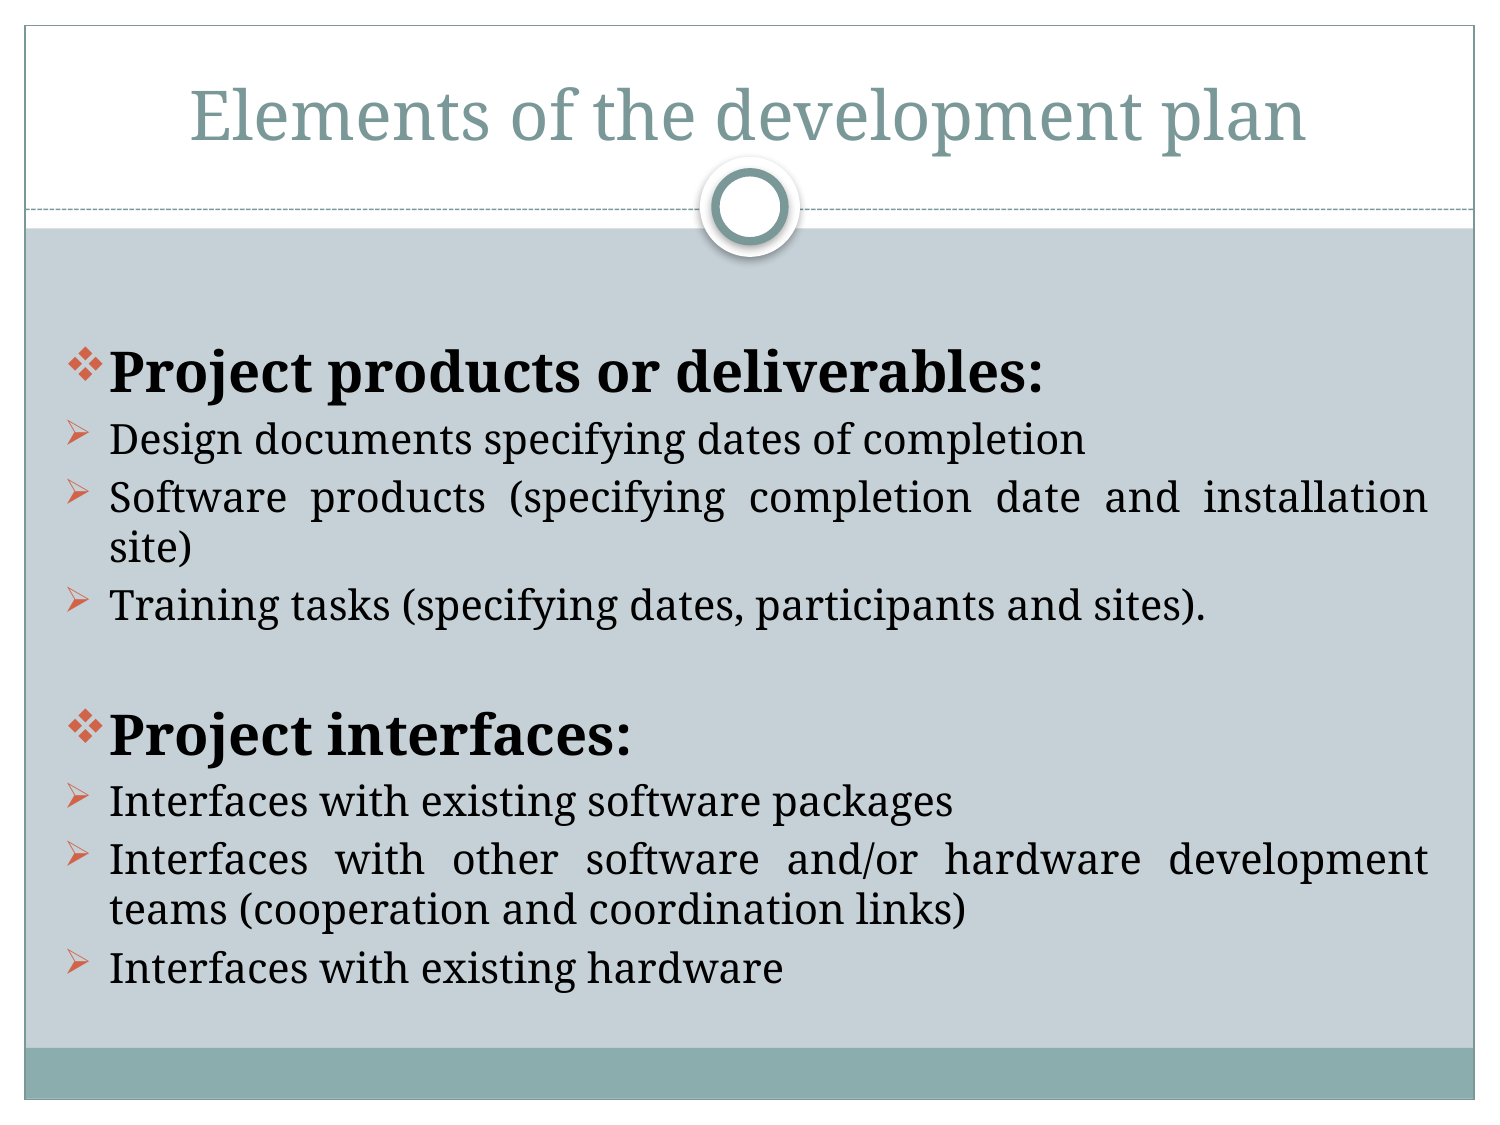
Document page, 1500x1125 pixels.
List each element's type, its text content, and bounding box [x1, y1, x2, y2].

title Elements of the development plan [49, 37, 1450, 162]
list Project products or deliverables: Design documents specifying dates of completion Software products (specifying completion date and installation site) Training tasks (specifying dates, participants and sites). Project interfaces: Interfaces with existing software packages Interfaces with other software and/or hardware development teams (cooperation and coordination links) Interfaces with existing hardware [49, 250, 1445, 1063]
